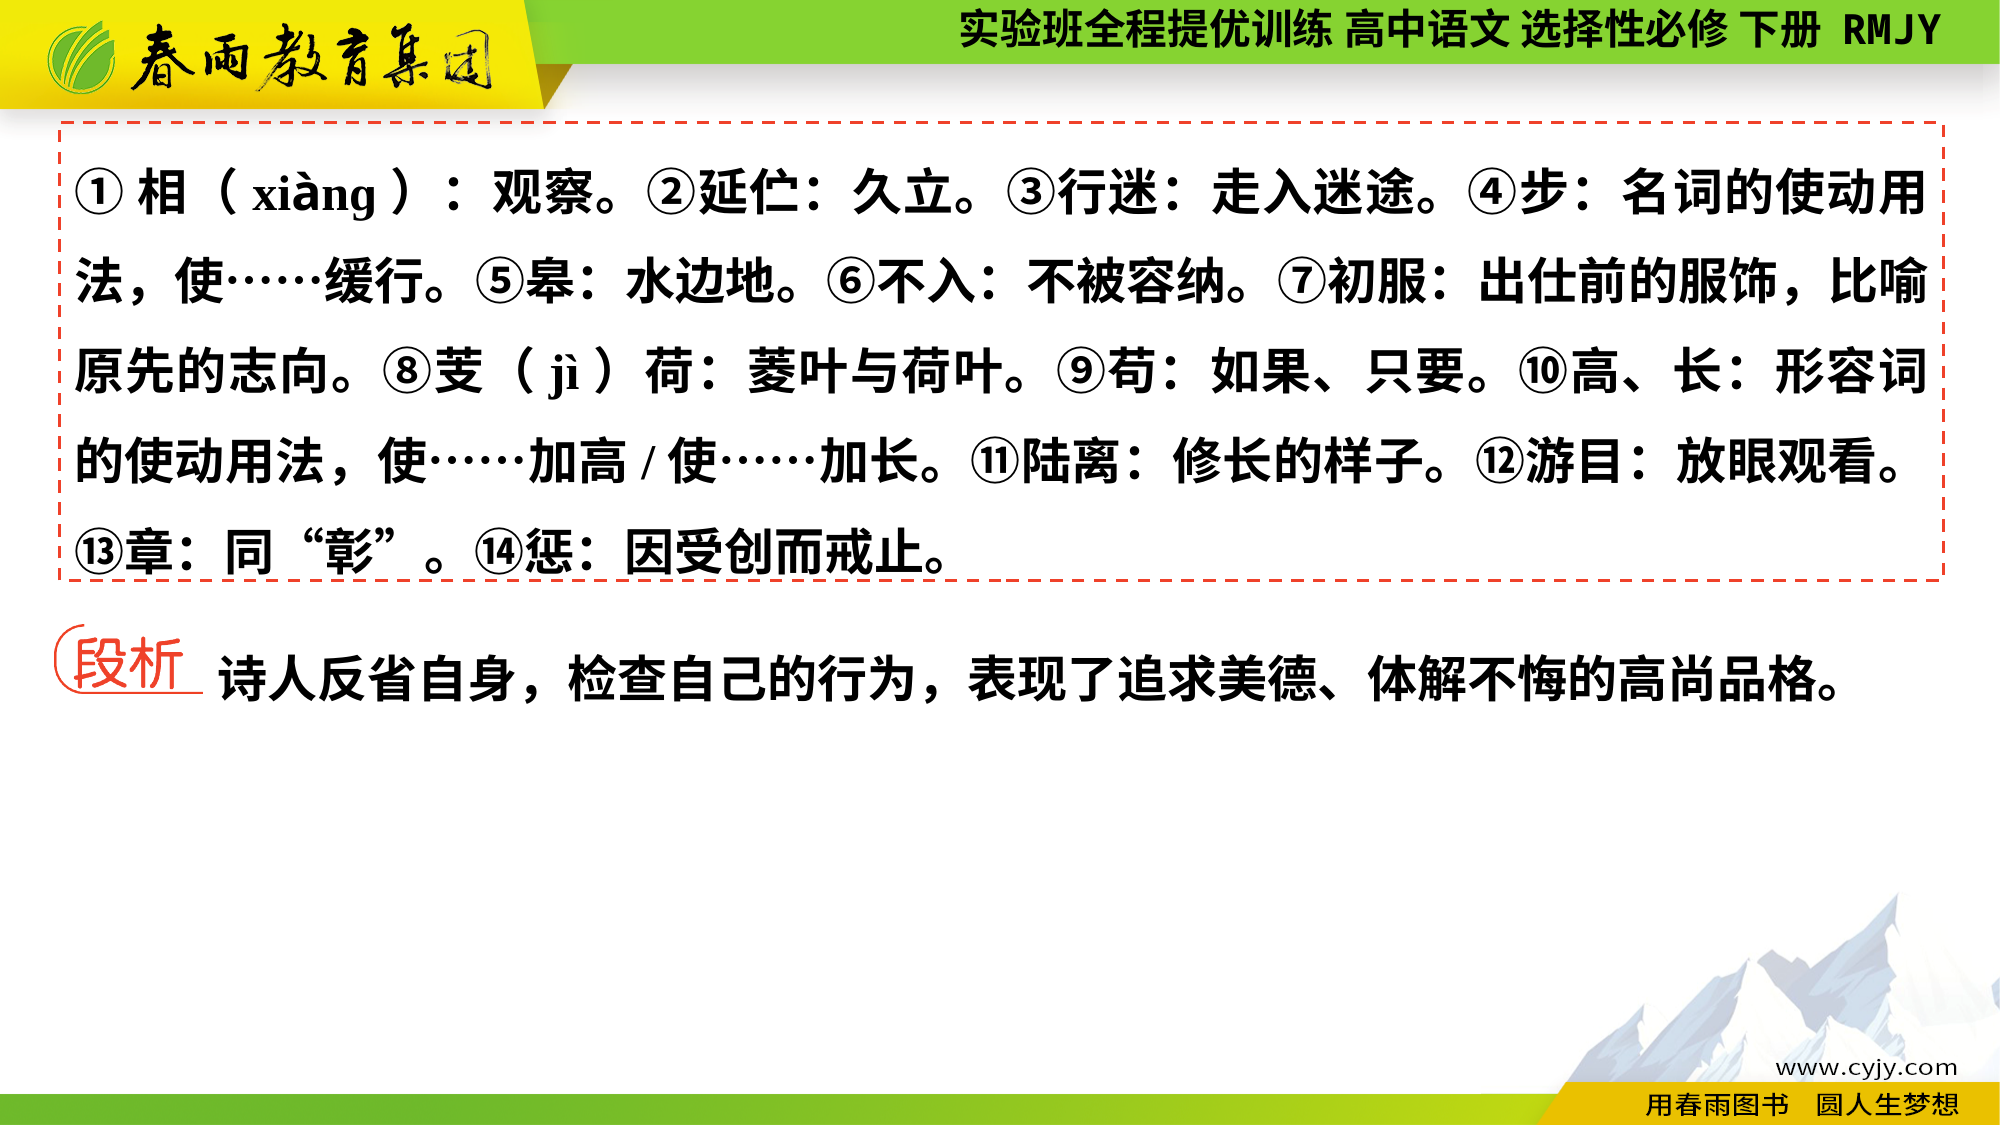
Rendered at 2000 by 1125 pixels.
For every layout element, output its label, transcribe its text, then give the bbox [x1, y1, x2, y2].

list ①相（xiànɡ）：观察。②延伫：久立。③行迷：走入迷途。④步：名词的使动用法，使……缓行。⑤皋：水边地。⑥不入：不被容纳。⑦初服：出仕前的服饰，比喻原先的志向。⑧芰（jì）荷：菱叶与荷叶。⑨苟：如果、只要。⑩高、长：形容词的使动用法，使……加高/使……加长。⑪陆离：修长的样子。⑫游目：放眼观看。⑬章：同“彰”。⑭惩：因受创而戒止。 [59, 122, 1944, 581]
picture [0, 0, 2000, 1125]
text_box 诗人反省自身，检查自己的行为，表现了追求美德、体解不悔的高尚品格。 [202, 609, 1944, 715]
